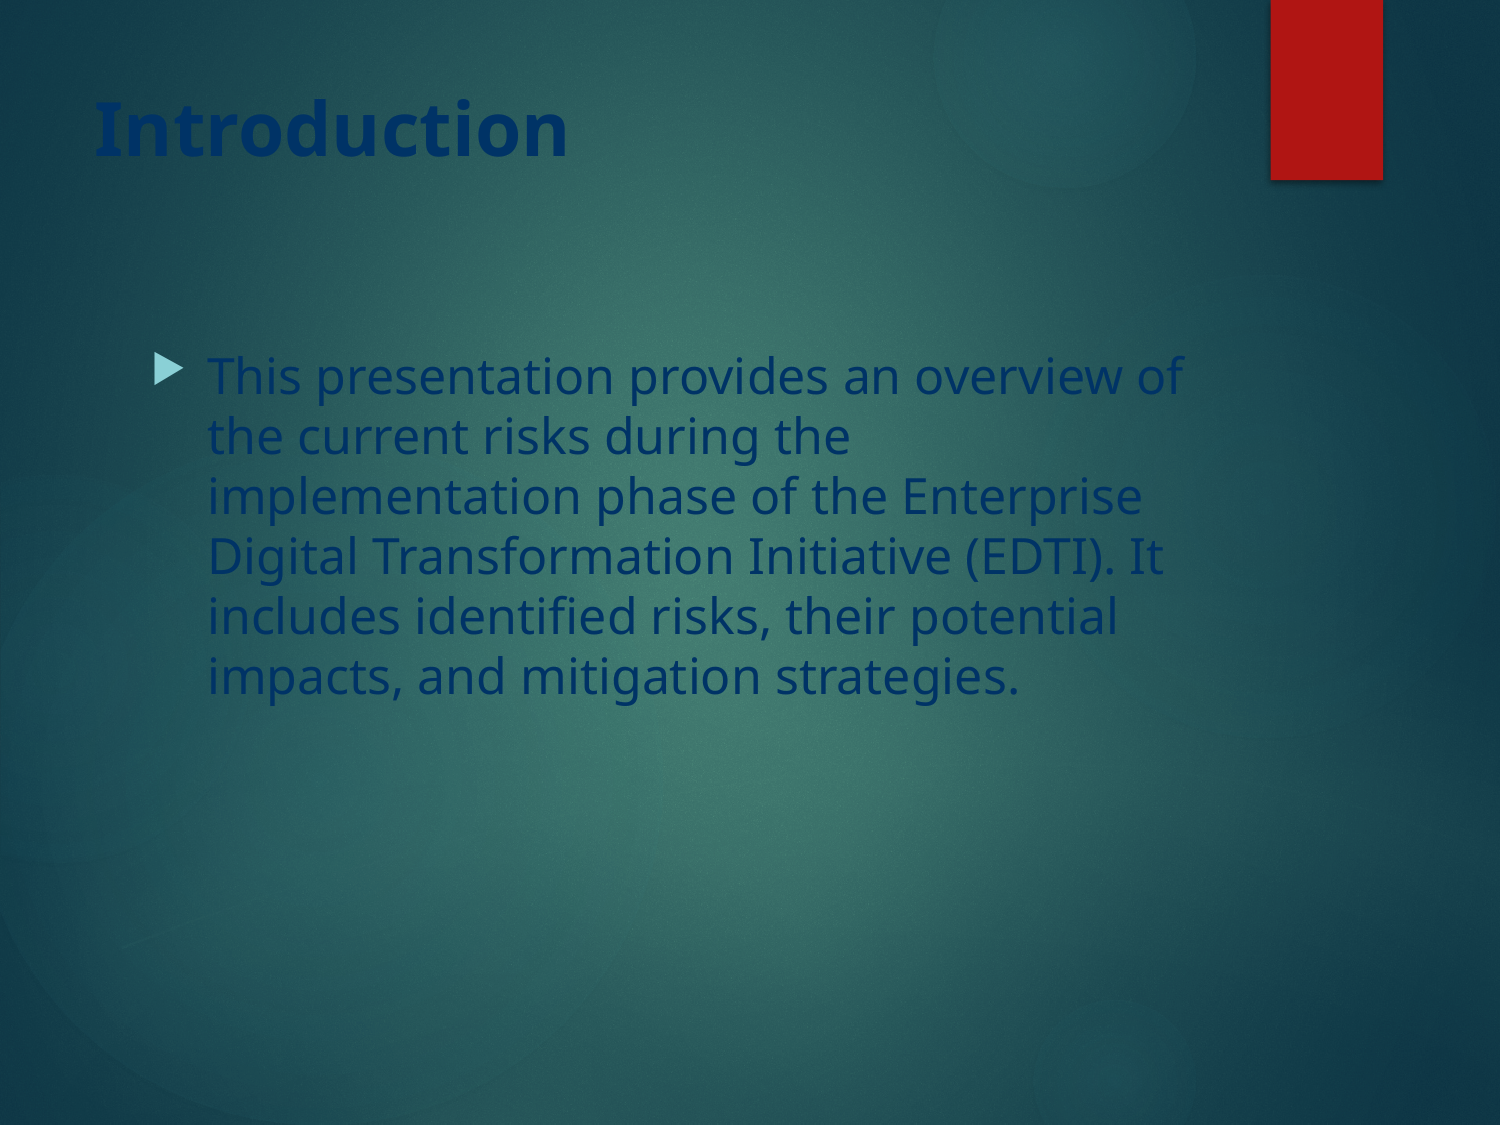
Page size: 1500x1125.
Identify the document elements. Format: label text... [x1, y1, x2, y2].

title Introduction [79, 74, 1237, 304]
list This presentation provides an overview of the current risks during the implementation phase of the Enterprise Digital Transformation Initiative (EDTI). It includes identified risks, their potential impacts, and mitigation strategies. [135, 336, 1237, 1025]
